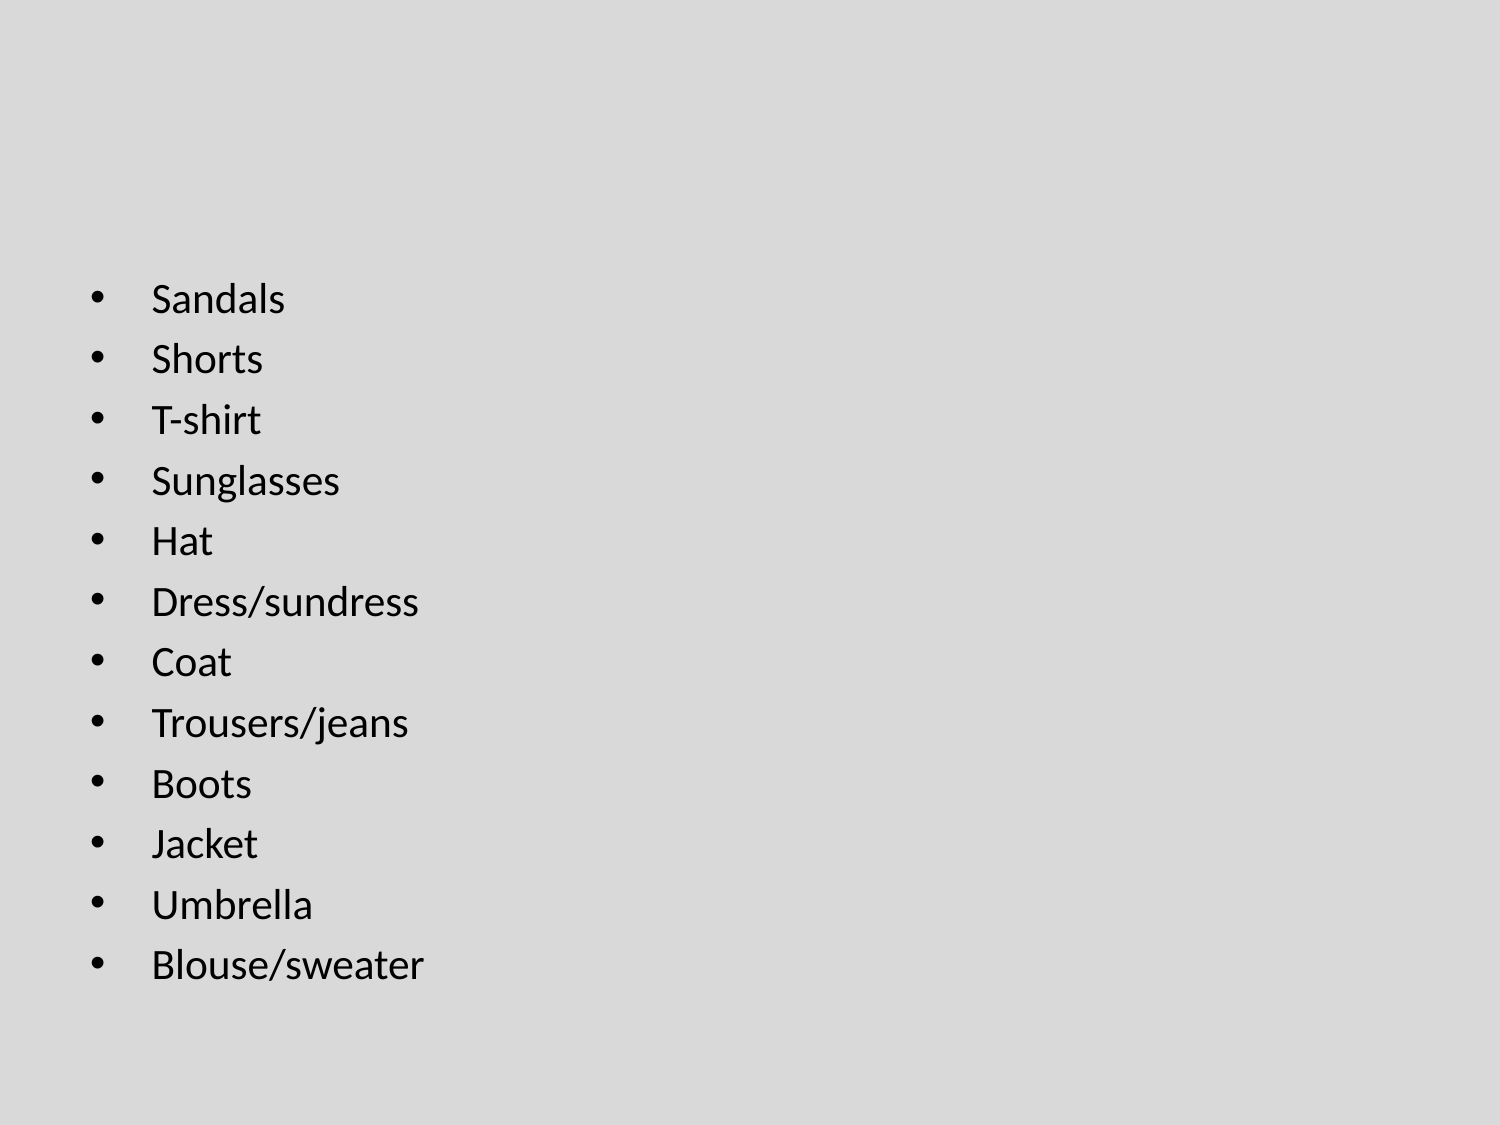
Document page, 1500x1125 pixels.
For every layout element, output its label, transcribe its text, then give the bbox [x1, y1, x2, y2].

list Sandals Shorts T-shirt Sunglasses Hat Dress/sundress Coat Trousers/jeans Boots Jacket Umbrella Blouse/sweater [75, 262, 1425, 1005]
